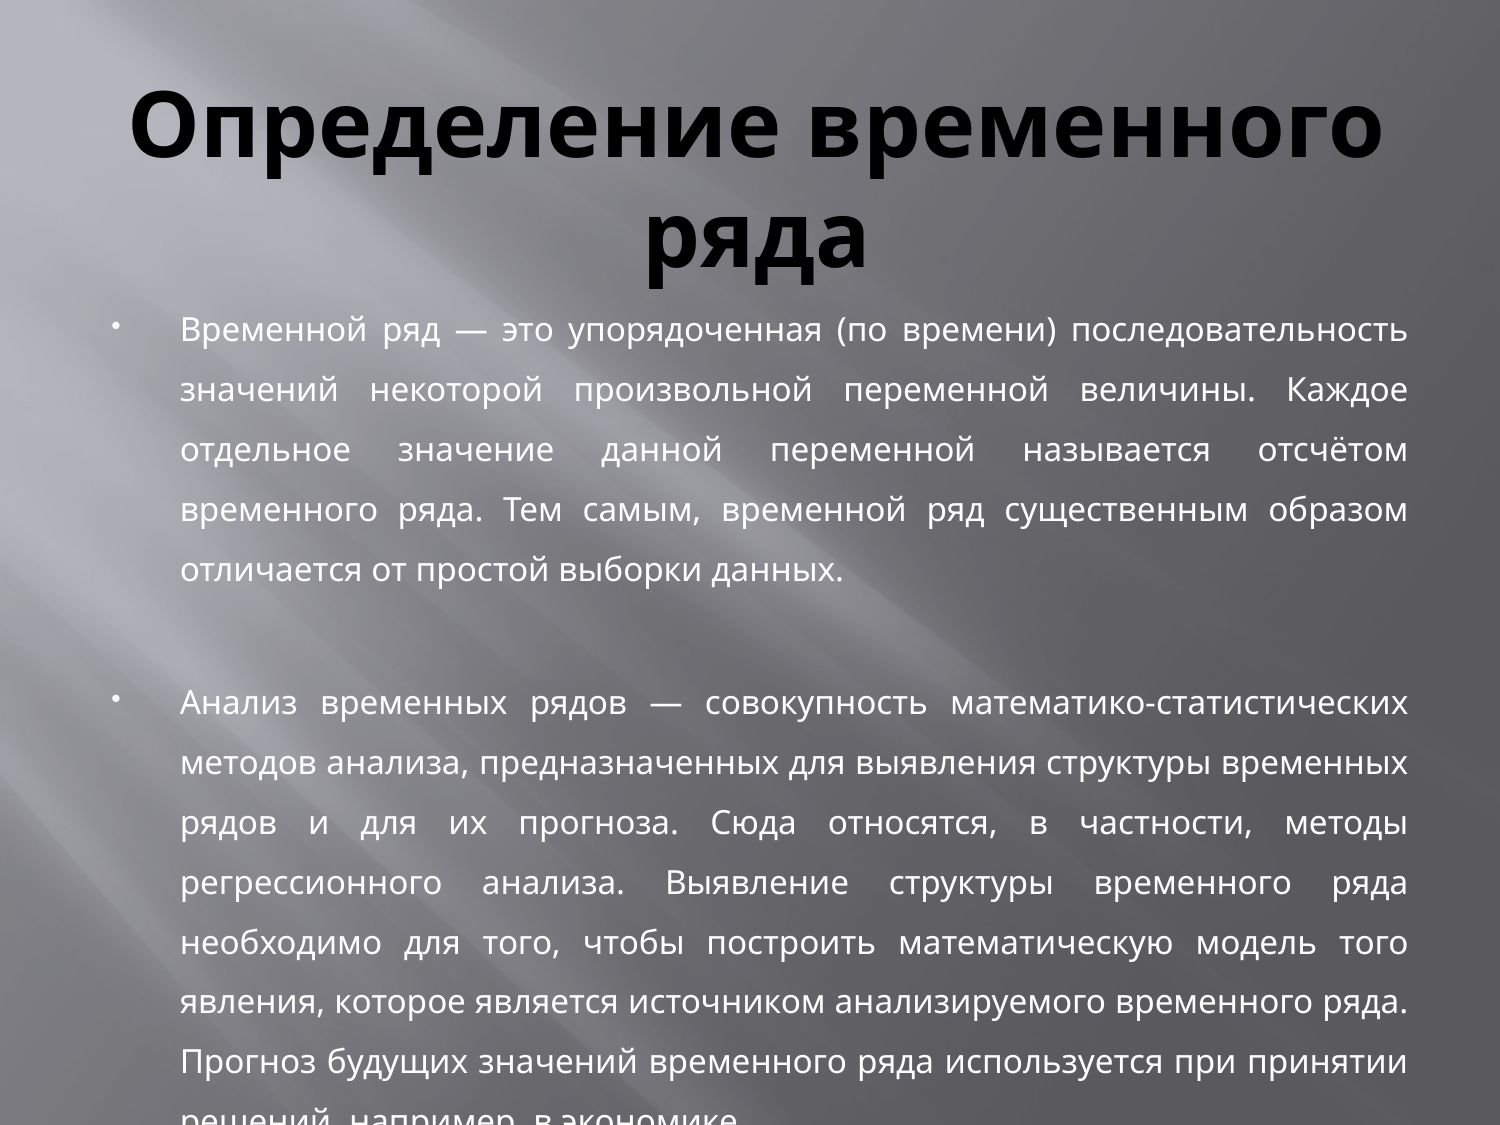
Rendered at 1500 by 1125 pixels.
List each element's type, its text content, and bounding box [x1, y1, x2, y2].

list Временной ряд — это упорядоченная (по времени) последовательность значений некоторой произвольной переменной величины. Каждое отдельное значение данной переменной называется отсчётом временного ряда. Тем самым, временной ряд существенным образом отличается от простой выборки данных. Анализ временных рядов — совокупность математико-статистических методов анализа, предназначенных для выявления структуры временных рядов и для их прогноза. Сюда относятся, в частности, методы регрессионного анализа. Выявление структуры временного ряда необходимо для того, чтобы построить математическую модель того явления, которое является источником анализируемого временного ряда. Прогноз будущих значений временного ряда используется при принятии решений, например, в экономике. [75, 281, 1425, 1038]
title Определение временного ряда [82, 82, 1432, 270]
